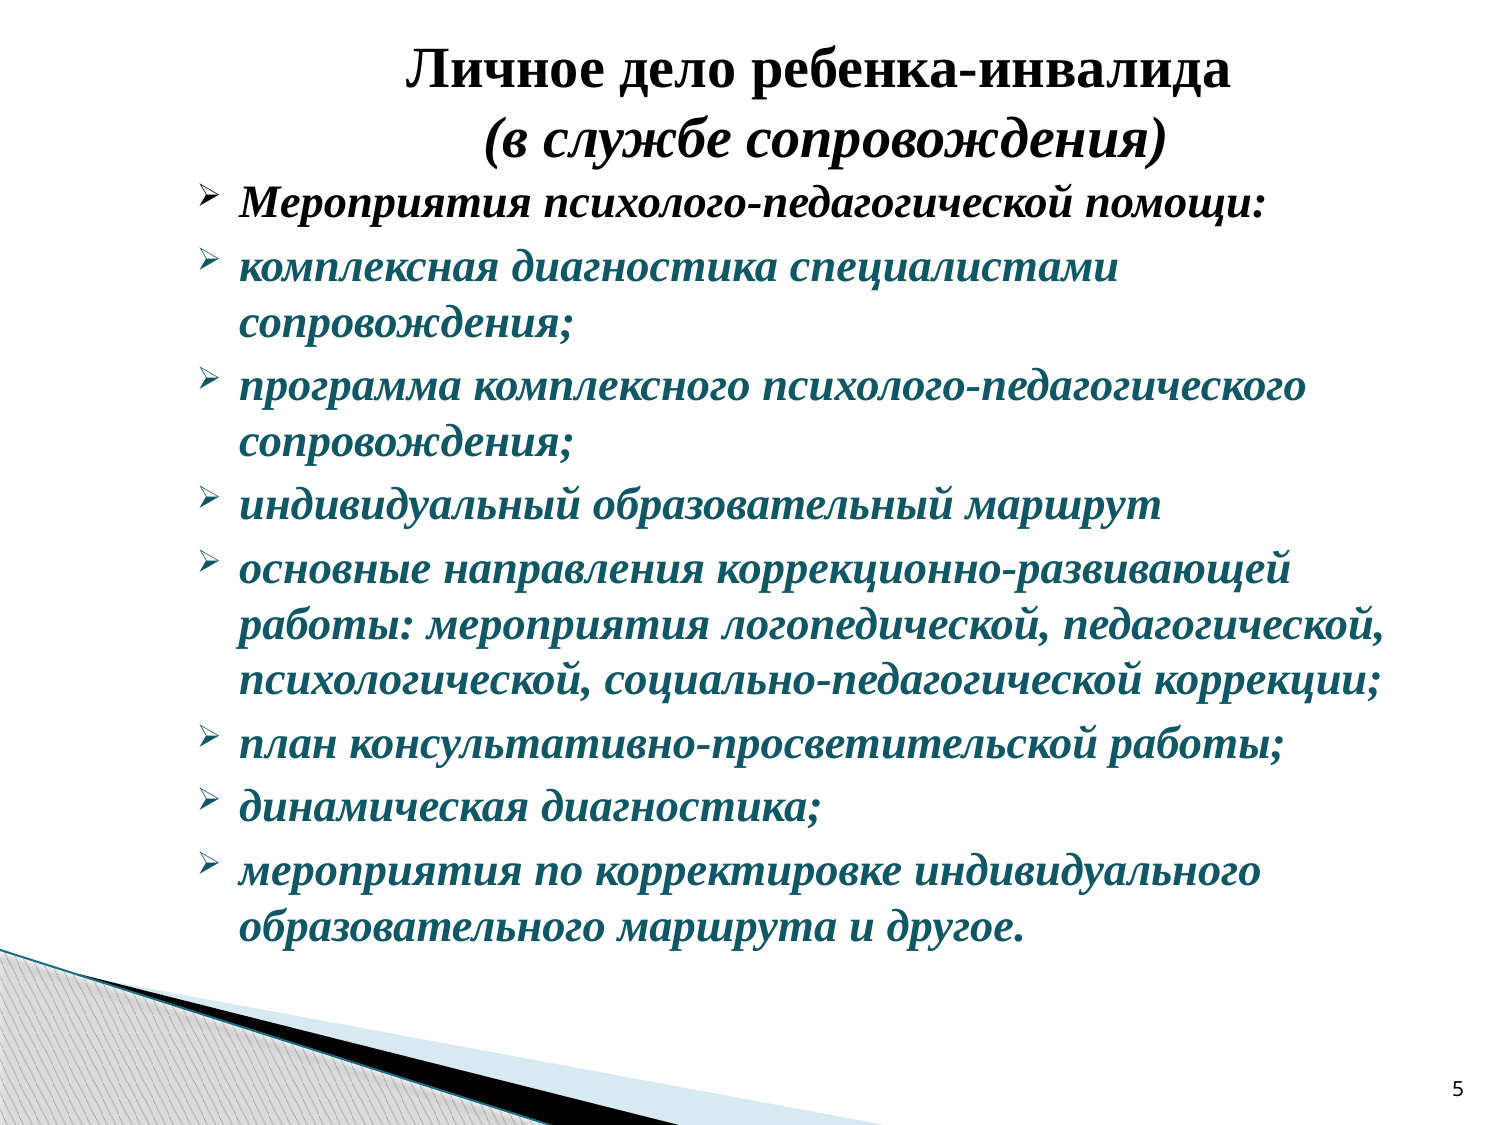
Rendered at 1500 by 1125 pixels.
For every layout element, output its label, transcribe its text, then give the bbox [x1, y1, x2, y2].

slide_number 5 [1418, 1051, 1479, 1112]
title Личное дело ребенка-инвалида (в службе сопровождения) [187, 45, 1466, 153]
list Мероприятия психолого-педагогической помощи: комплексная диагностика специалистами сопровождения; программа комплексного психолого-педагогического сопровождения; индивидуальный образовательный маршрут основные направления коррекционно-развивающей работы: мероприятия логопедической, педагогической, психологической, социально-педагогической коррекции; план консультативно-просветительской работы; динамическая диагностика; мероприятия по корректировке индивидуального образовательного маршрута и другое. [164, 164, 1466, 1025]
